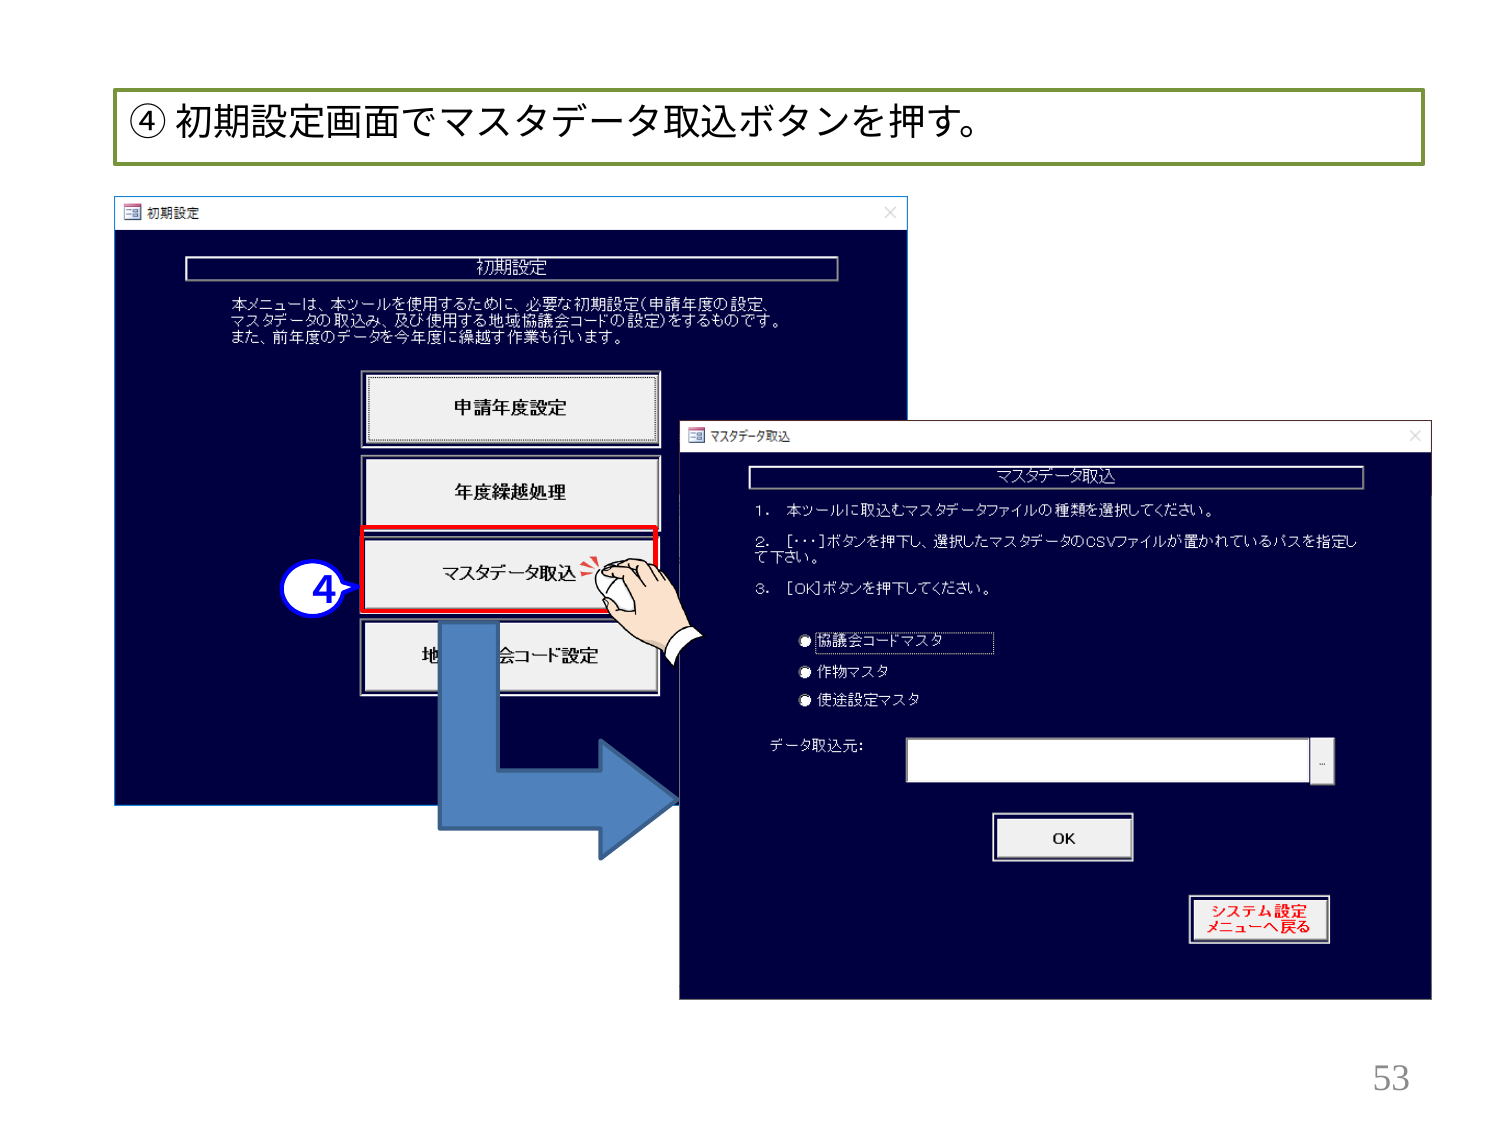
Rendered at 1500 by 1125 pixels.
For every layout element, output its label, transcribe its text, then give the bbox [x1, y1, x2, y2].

text_box [437, 814, 663, 861]
slide_number 52 [1074, 1045, 1425, 1106]
text_box ④初期設定画面でマスタデータ取込ボタンを押す。 [113, 88, 1425, 166]
picture [114, 195, 1432, 1000]
